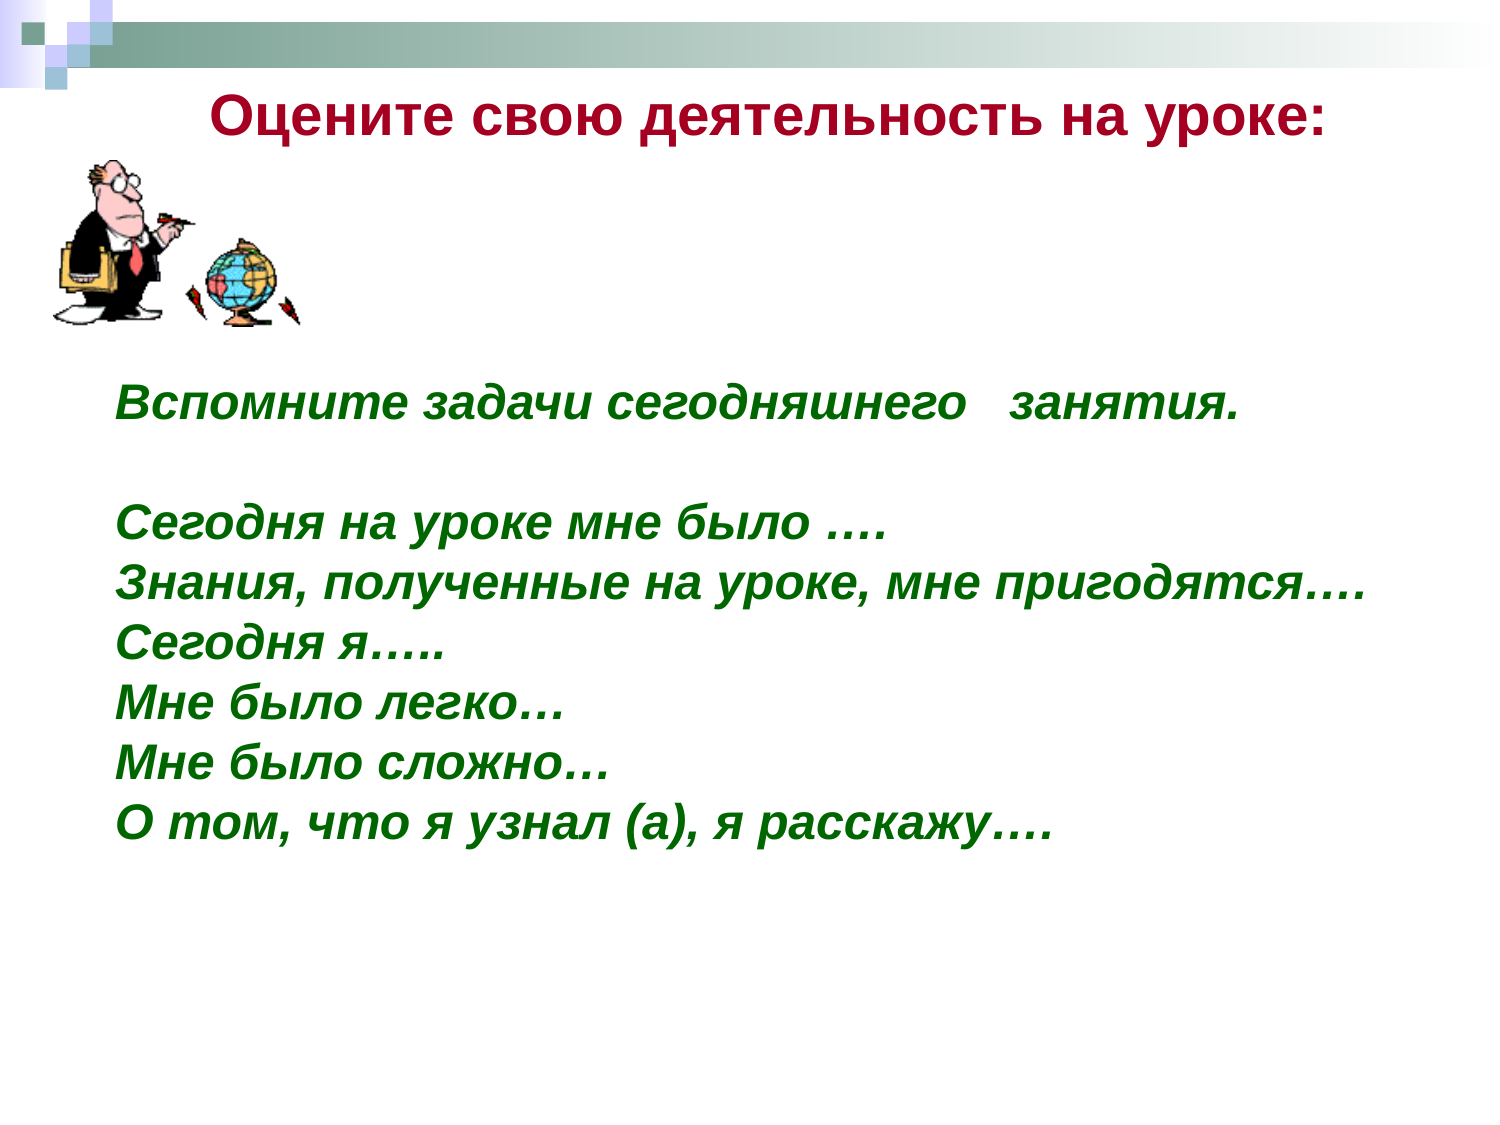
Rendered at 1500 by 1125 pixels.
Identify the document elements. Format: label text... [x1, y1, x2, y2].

text_box Вспомните задачи сегодняшнего занятия. Сегодня на уроке мне было …. Знания, полученные на уроке, мне пригодятся…. Сегодня я….. Мне было легко… Мне было сложно… О том, что я узнал (а), я расскажу…. [100, 361, 1471, 1002]
text_box Оцените свою деятельность на уроке: [194, 69, 1467, 155]
picture [52, 160, 302, 327]
